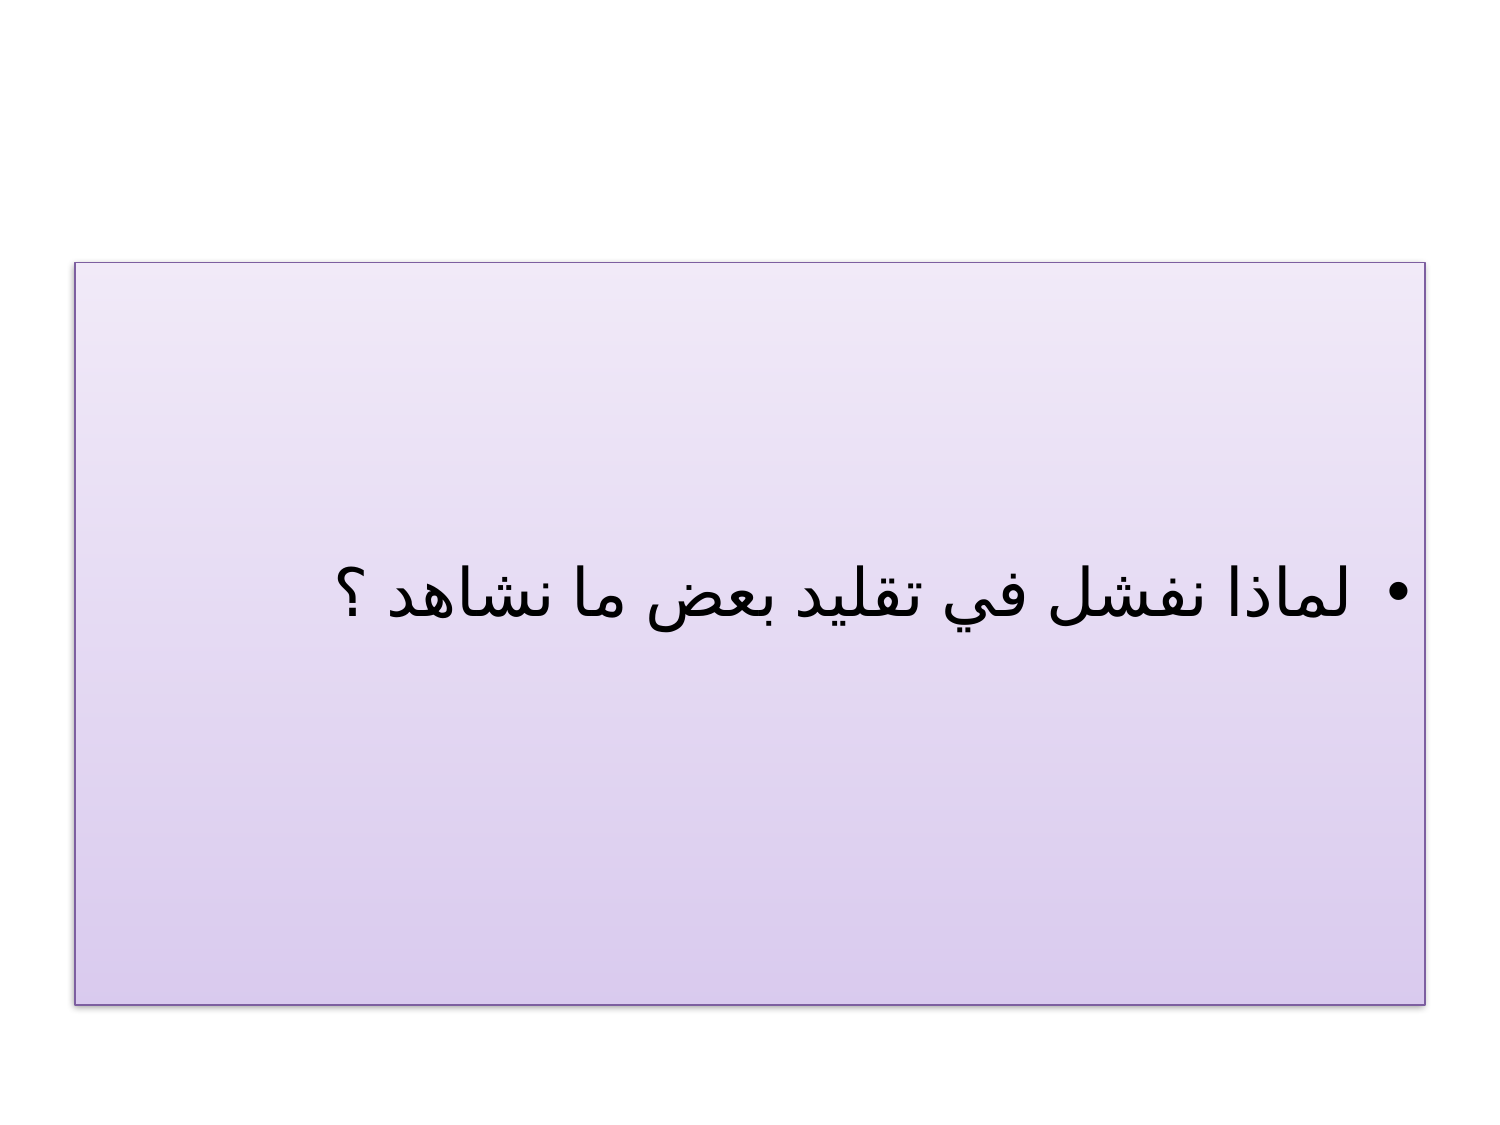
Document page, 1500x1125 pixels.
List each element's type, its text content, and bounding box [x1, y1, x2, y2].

list لماذا نفشل في تقليد بعض ما نشاهد ؟ [74, 262, 1426, 1006]
